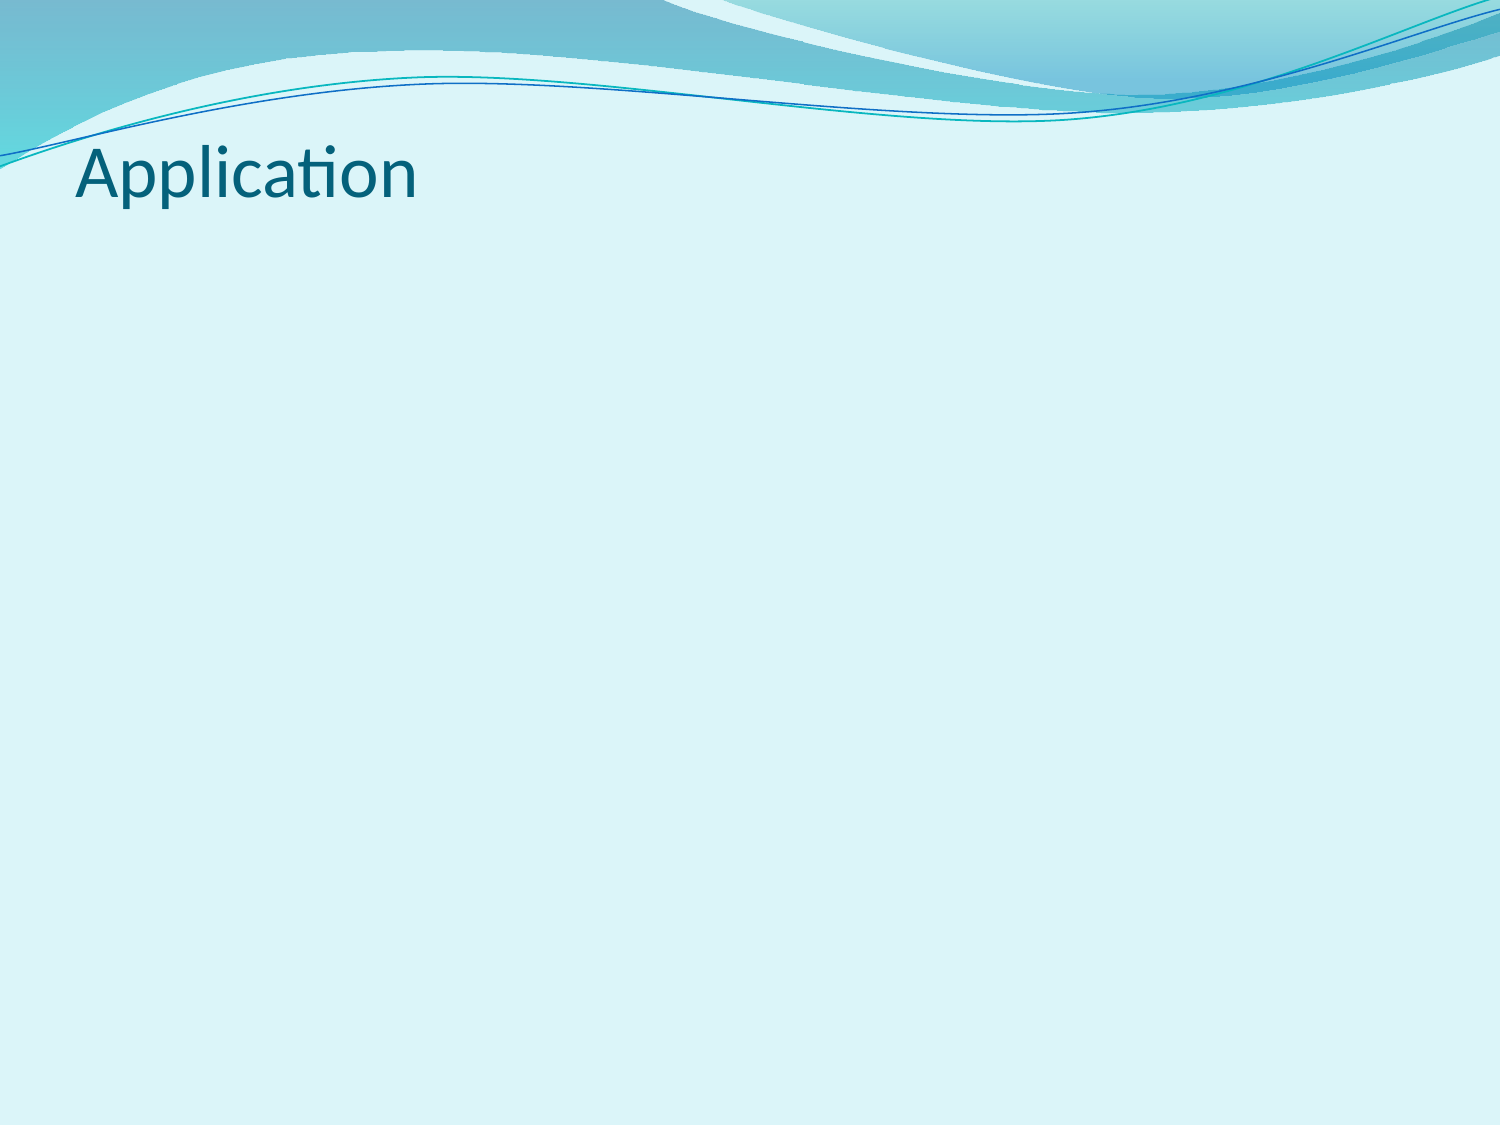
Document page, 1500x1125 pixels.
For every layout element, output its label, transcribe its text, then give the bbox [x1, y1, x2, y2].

title Application [75, 115, 1425, 303]
